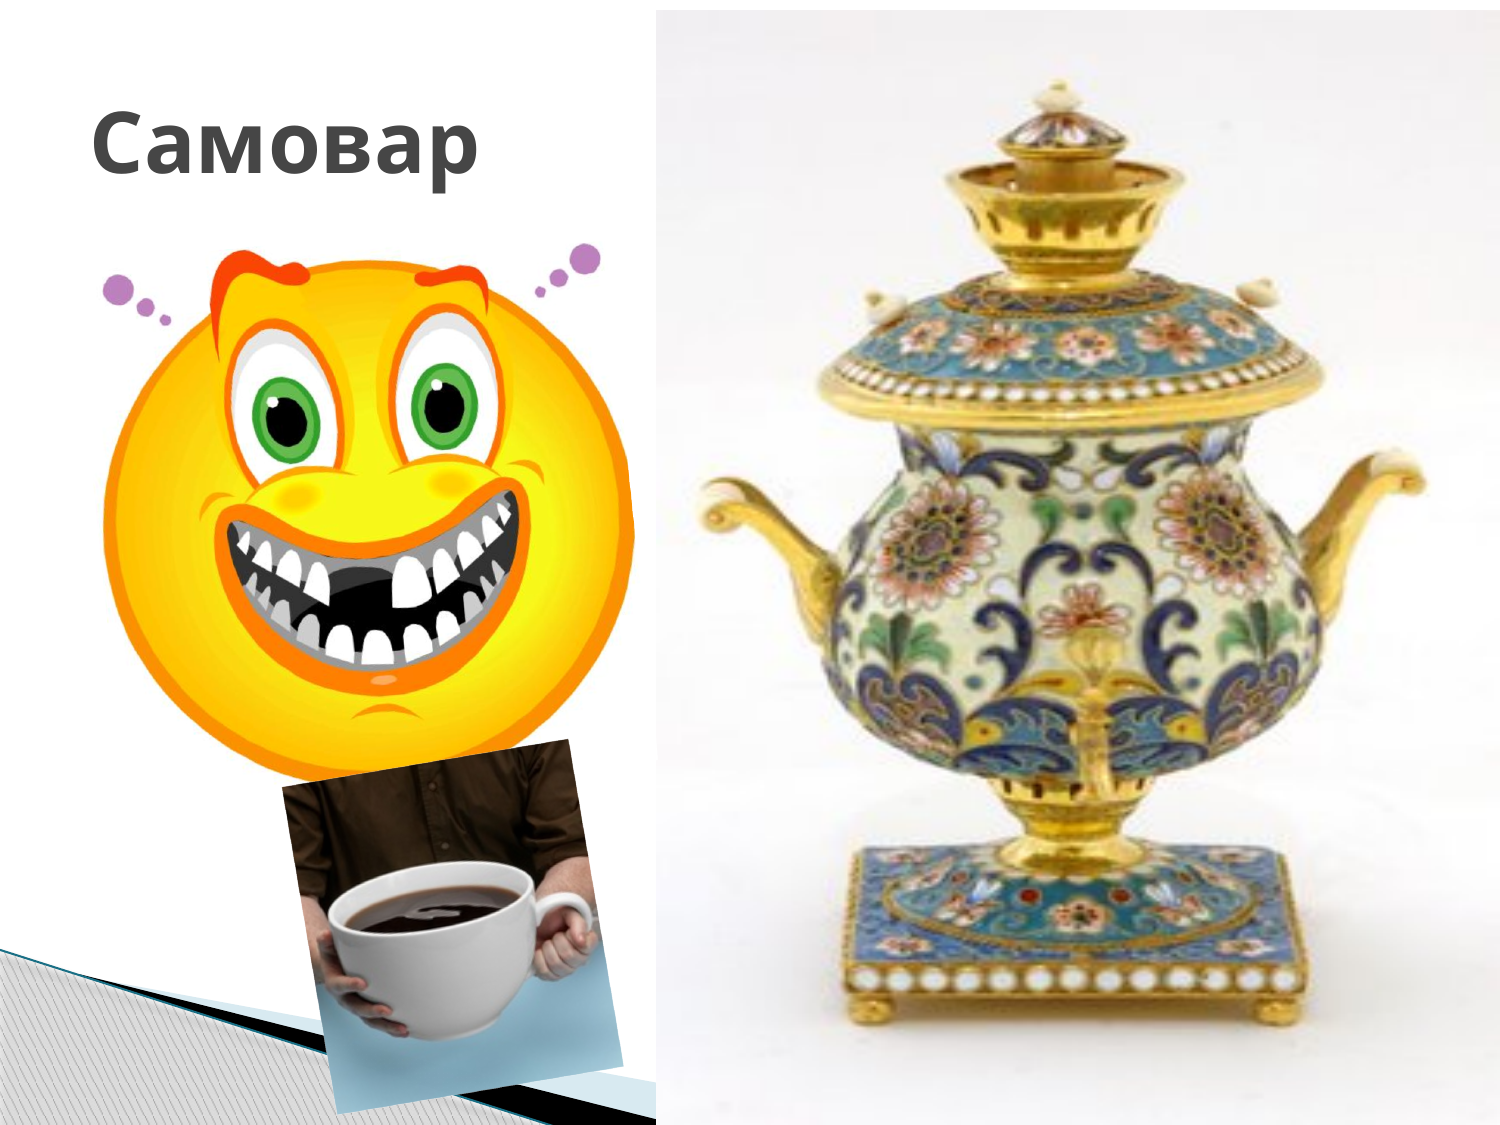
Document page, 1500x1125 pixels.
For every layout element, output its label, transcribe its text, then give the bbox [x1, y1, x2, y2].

picture [71, 212, 655, 1114]
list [655, 10, 1500, 1125]
title Самовар [75, 45, 650, 233]
